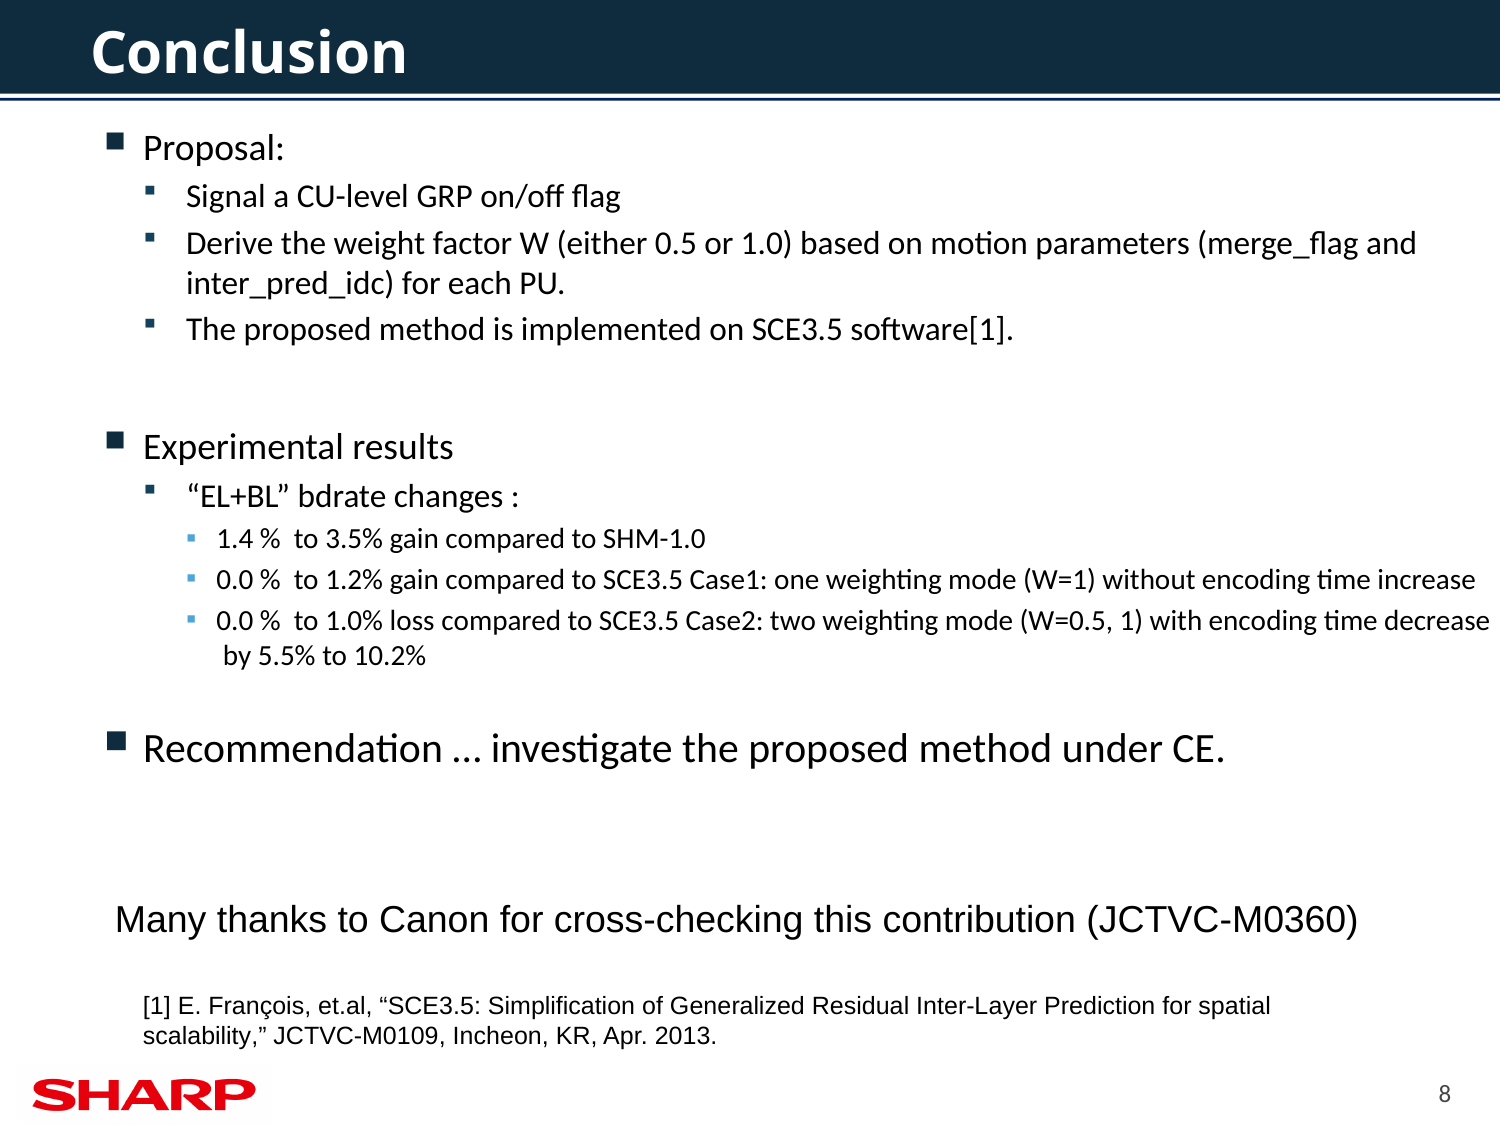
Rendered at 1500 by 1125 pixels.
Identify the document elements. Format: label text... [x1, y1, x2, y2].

slide_number 8 [1345, 1062, 1467, 1108]
text_box Many thanks to Canon for cross-checking this contribution (JCTVC-M0360) [100, 887, 1500, 948]
text_box [1] E. François, et.al, “SCE3.5: Simplification of Generalized Residual Inter-Layer Prediction for spatial scalability,” JCTVC-M0109, Incheon, KR, Apr. 2013. [53, 981, 1412, 1087]
picture [17, 1064, 271, 1125]
list Proposal: Signal a CU-level GRP on/off flag Derive the weight factor W (either 0.5 or 1.0) based on motion parameters (merge_flag and inter_pred_idc) for each PU. The proposed method is implemented on SCE3.5 software[1]. Experimental results “EL+BL” bdrate changes : 1.4 % to 3.5% gain compared to SHM-1.0 0.0 % to 1.2% gain compared to SCE3.5 Case1: one weighting mode (W=1) without encoding time increase 0.0 % to 1.0% loss compared to SCE3.5 Case2: two weighting mode (W=0.5, 1) with encoding time decrease by 5.5% to 10.2% Recommendation … investigate the proposed method under CE. [74, 107, 1500, 1080]
title Conclusion [74, 15, 1426, 85]
